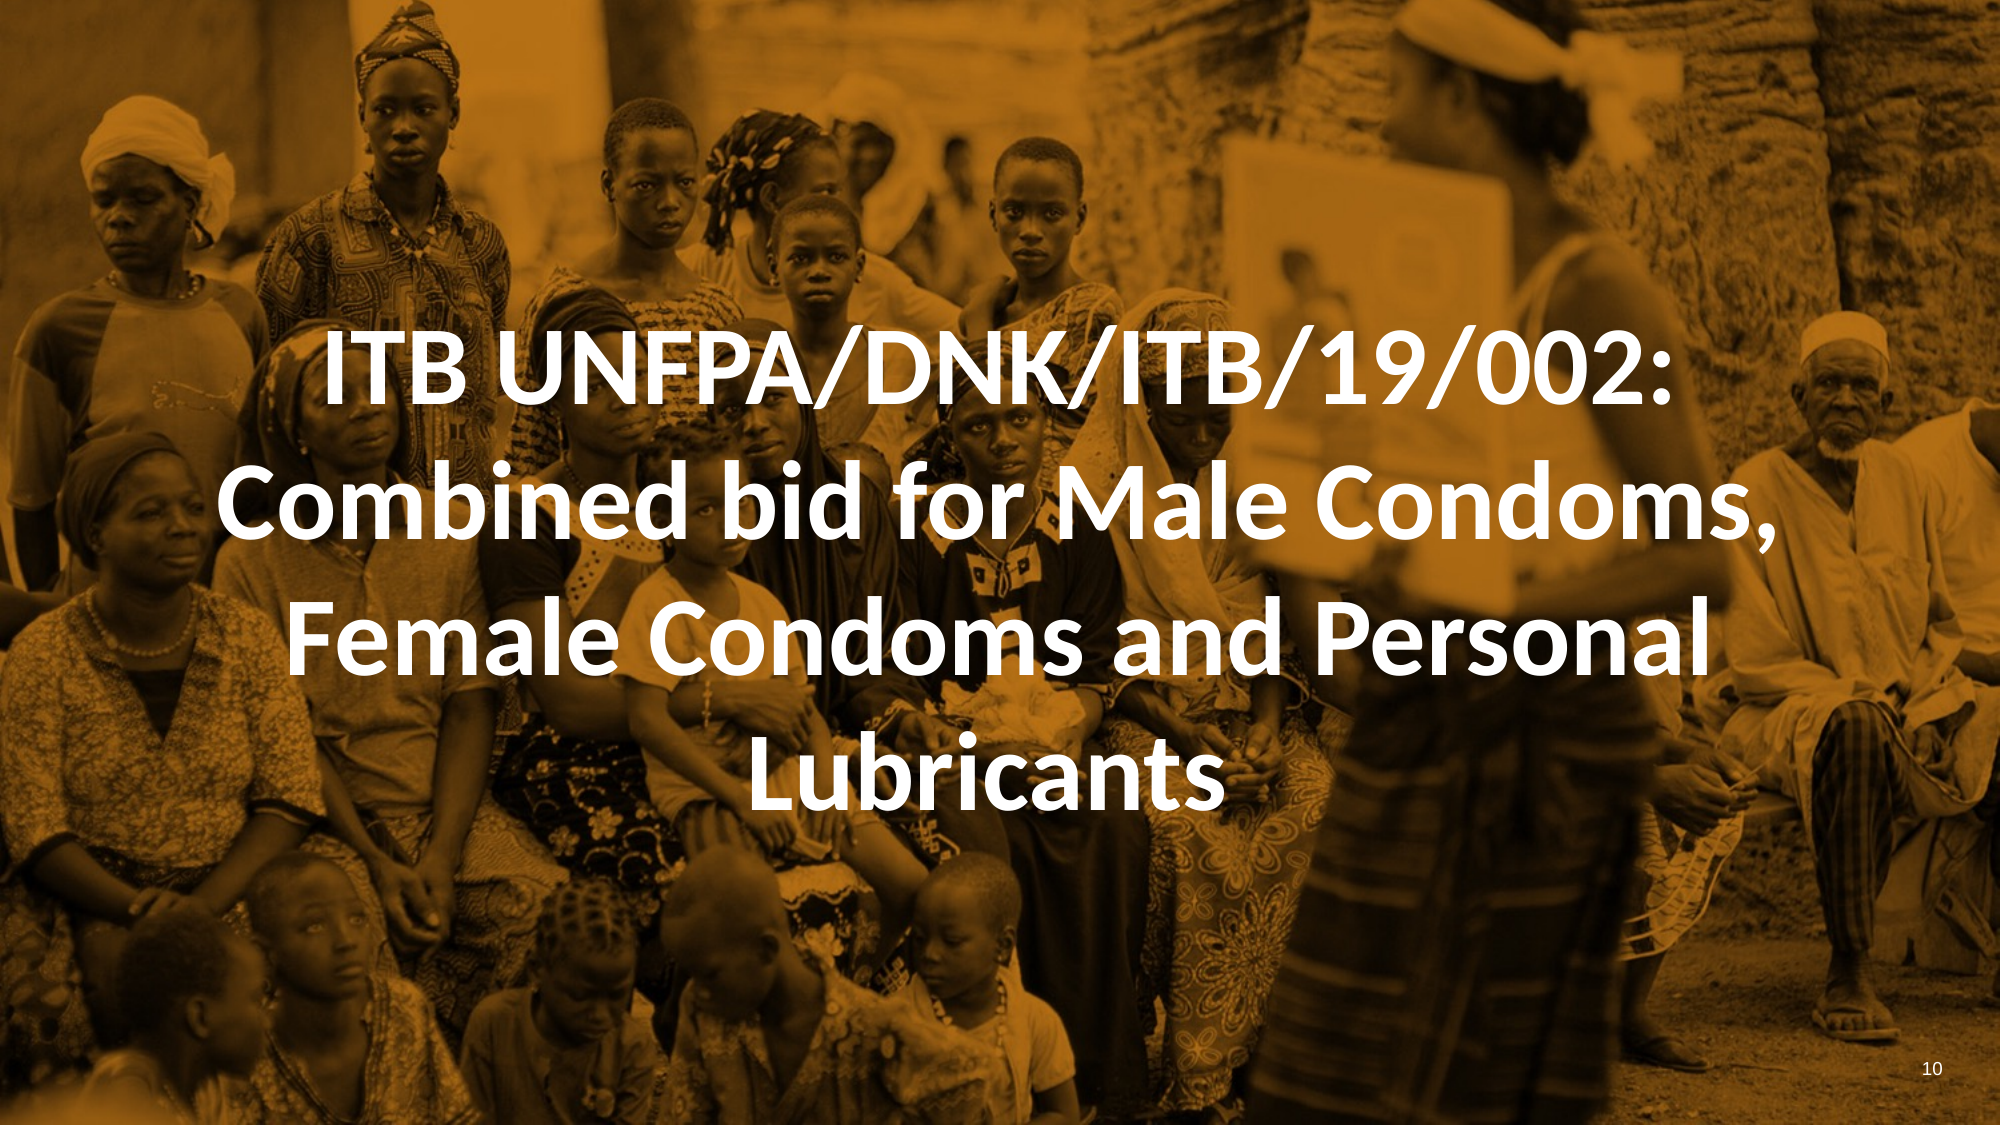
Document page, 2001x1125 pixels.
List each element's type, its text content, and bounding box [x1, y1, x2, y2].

picture [0, 0, 2000, 1125]
slide_number 10 [1887, 1051, 1958, 1086]
title ITB UNFPA/DNK/ITB/19/002: Combined bid for Male Condoms, Female Condoms and Personal Lubricants [88, 426, 1912, 699]
